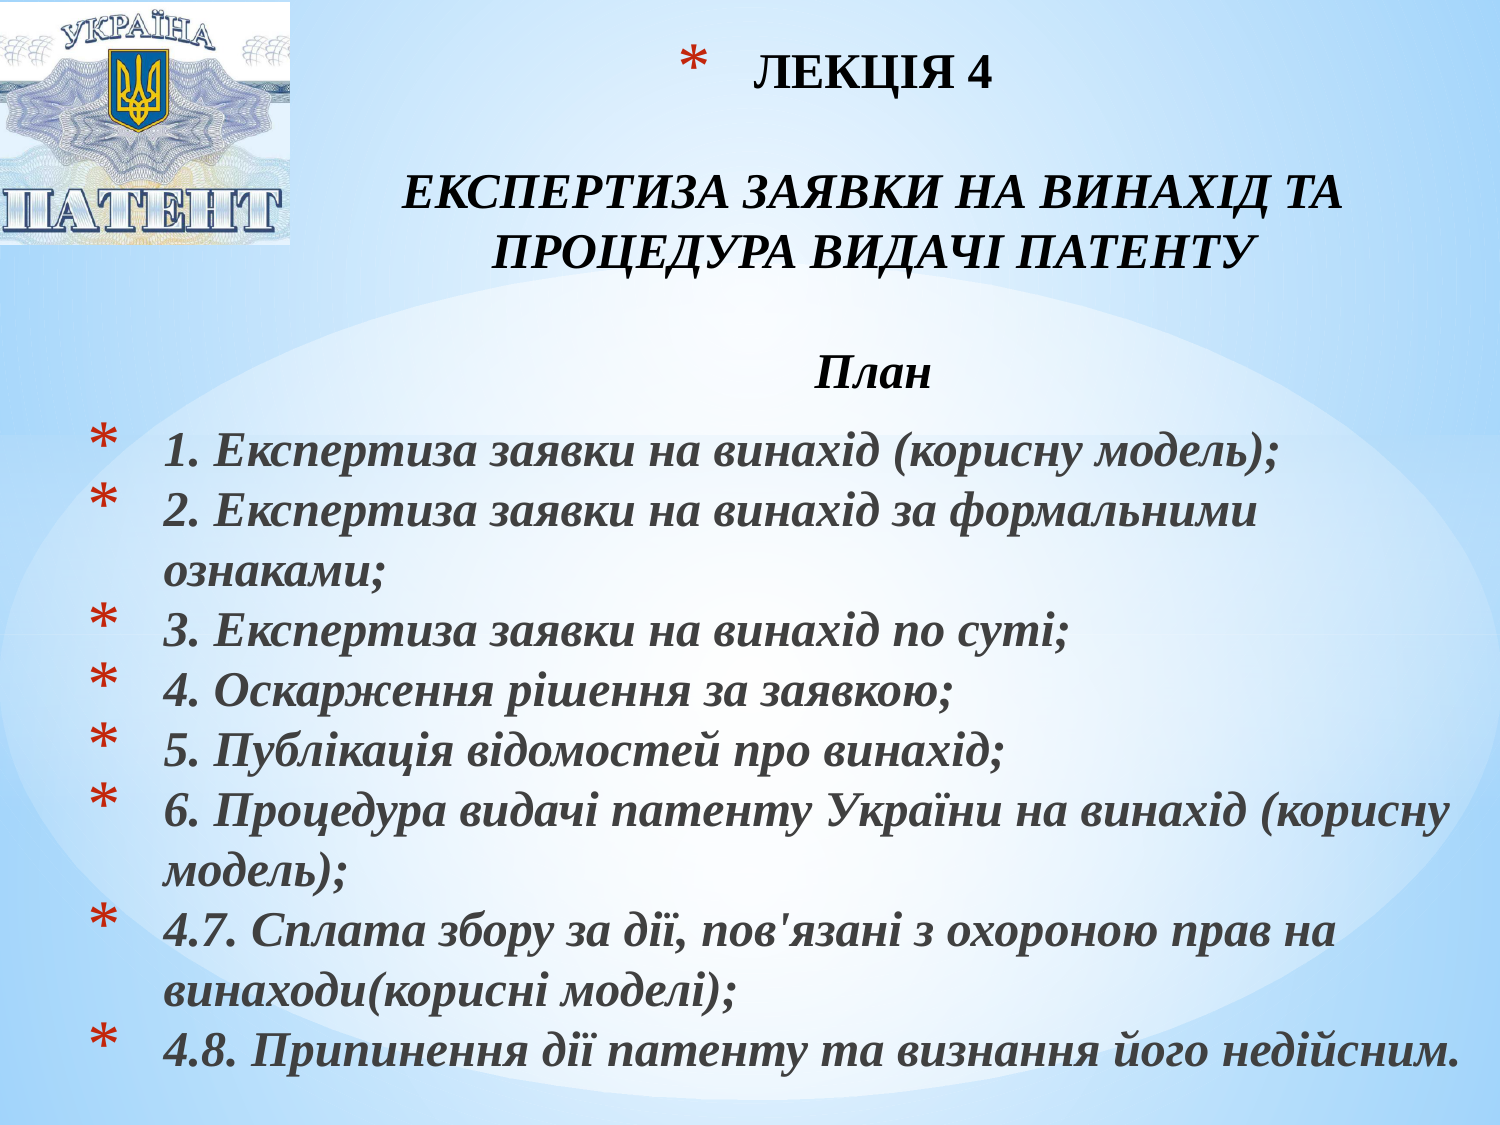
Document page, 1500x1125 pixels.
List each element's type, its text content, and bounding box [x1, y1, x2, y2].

title ЛЕКЦІЯ 4 ЕКСПЕРТИЗА ЗАЯВКИ НА ВИНАХІД ТА ПРОЦЕДУРА ВИДАЧІ ПАТЕНТУ План [159, 30, 1483, 398]
text_box 1. Експертиза заявки на винахід (корисну модель); 2. Експертиза заявки на винахід за формальними ознаками; 3. Експертиза заявки на винахід по суті; 4. Оскарження рішення за заявкою; 5. Публікація відомостей про винахід; 6. Процедура видачі патенту України на винахід (корисну модель); 4.7. Сплата збору за дії, пов'язані з охороною прав на винаходи(корисні моделі); 4.8. Припинення дії патенту та визнання його недійсним. [43, 408, 1497, 1059]
picture [0, 2, 290, 245]
